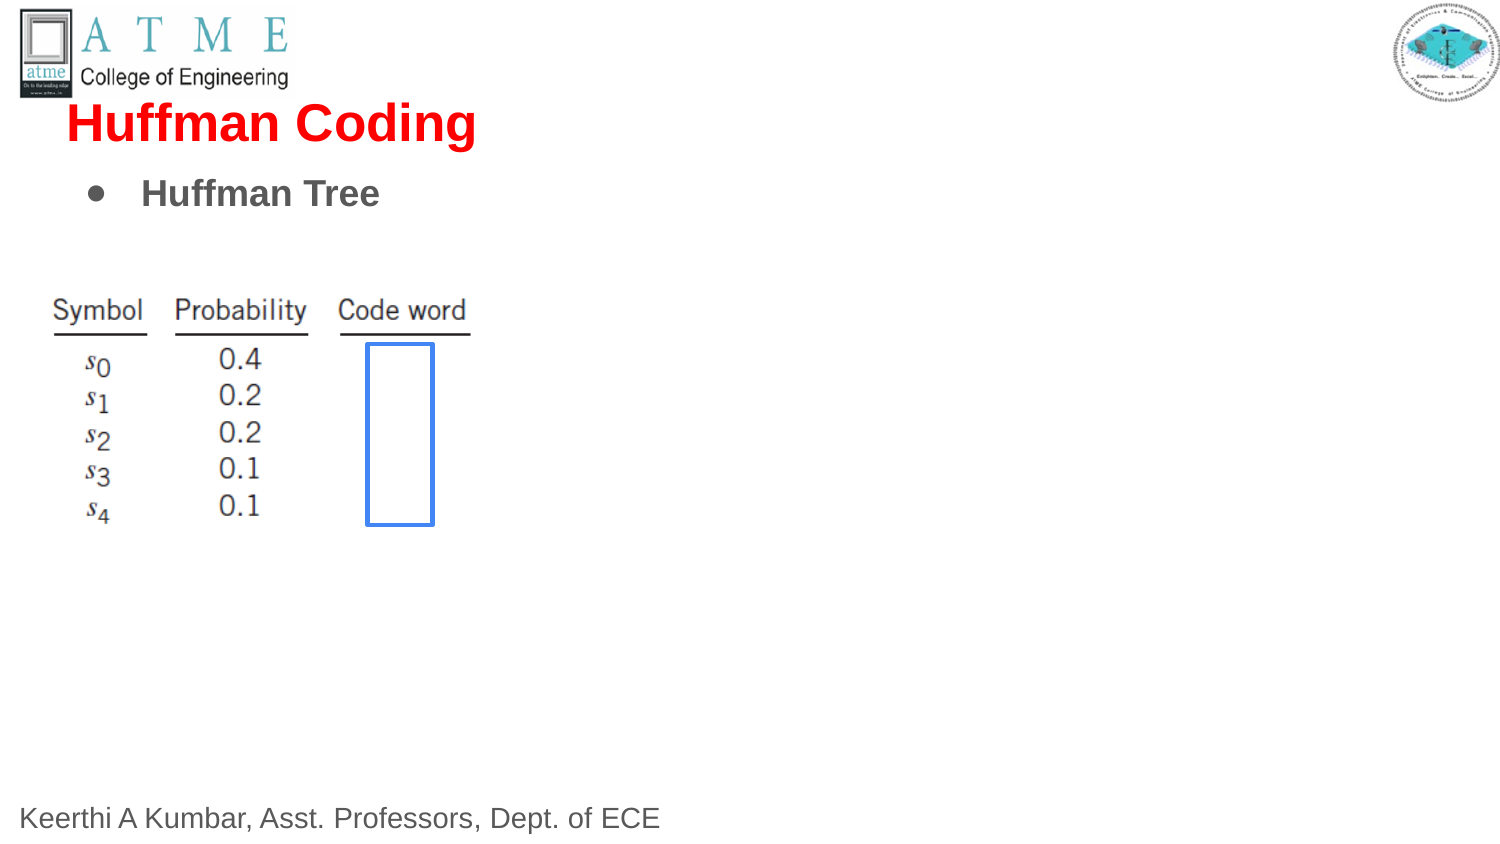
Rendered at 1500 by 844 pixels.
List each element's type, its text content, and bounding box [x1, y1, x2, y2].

picture [20, 268, 489, 541]
picture [1389, 1, 1500, 104]
picture [17, 6, 295, 99]
list Huffman Tree [51, 147, 1449, 750]
title Huffman Coding [51, 72, 1449, 147]
